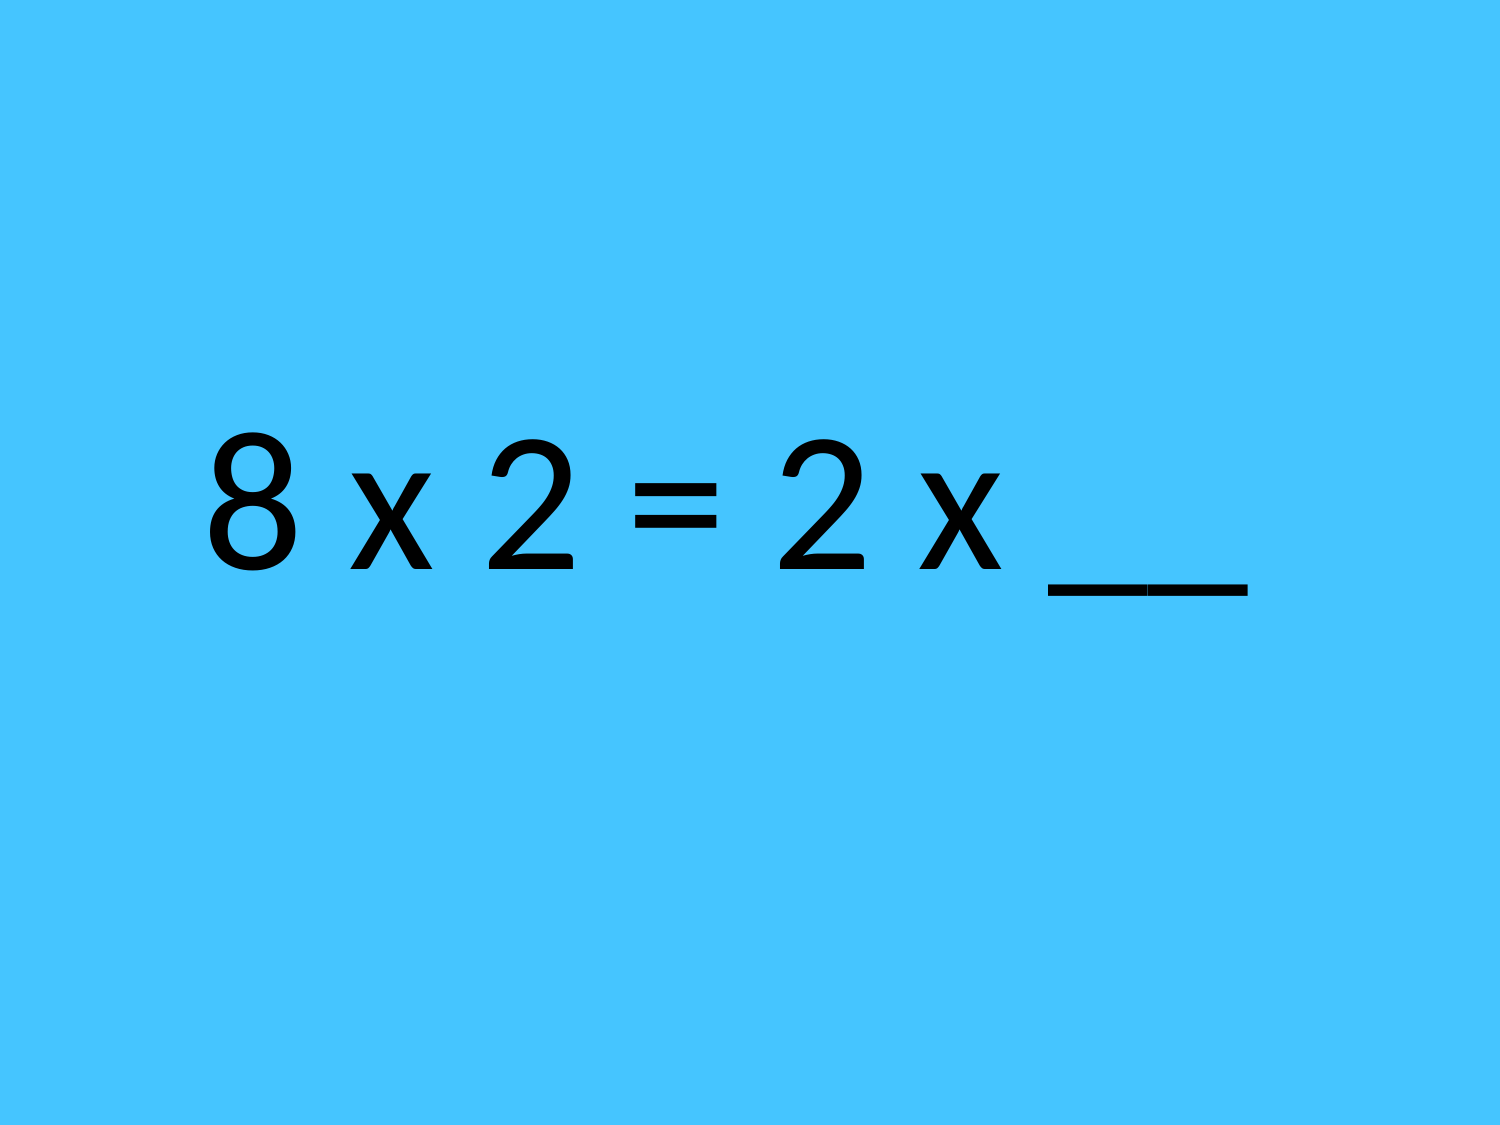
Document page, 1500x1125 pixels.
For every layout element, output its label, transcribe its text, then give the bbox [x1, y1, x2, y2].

text_box 8 x 2 = 2 x __ [187, 362, 1300, 618]
